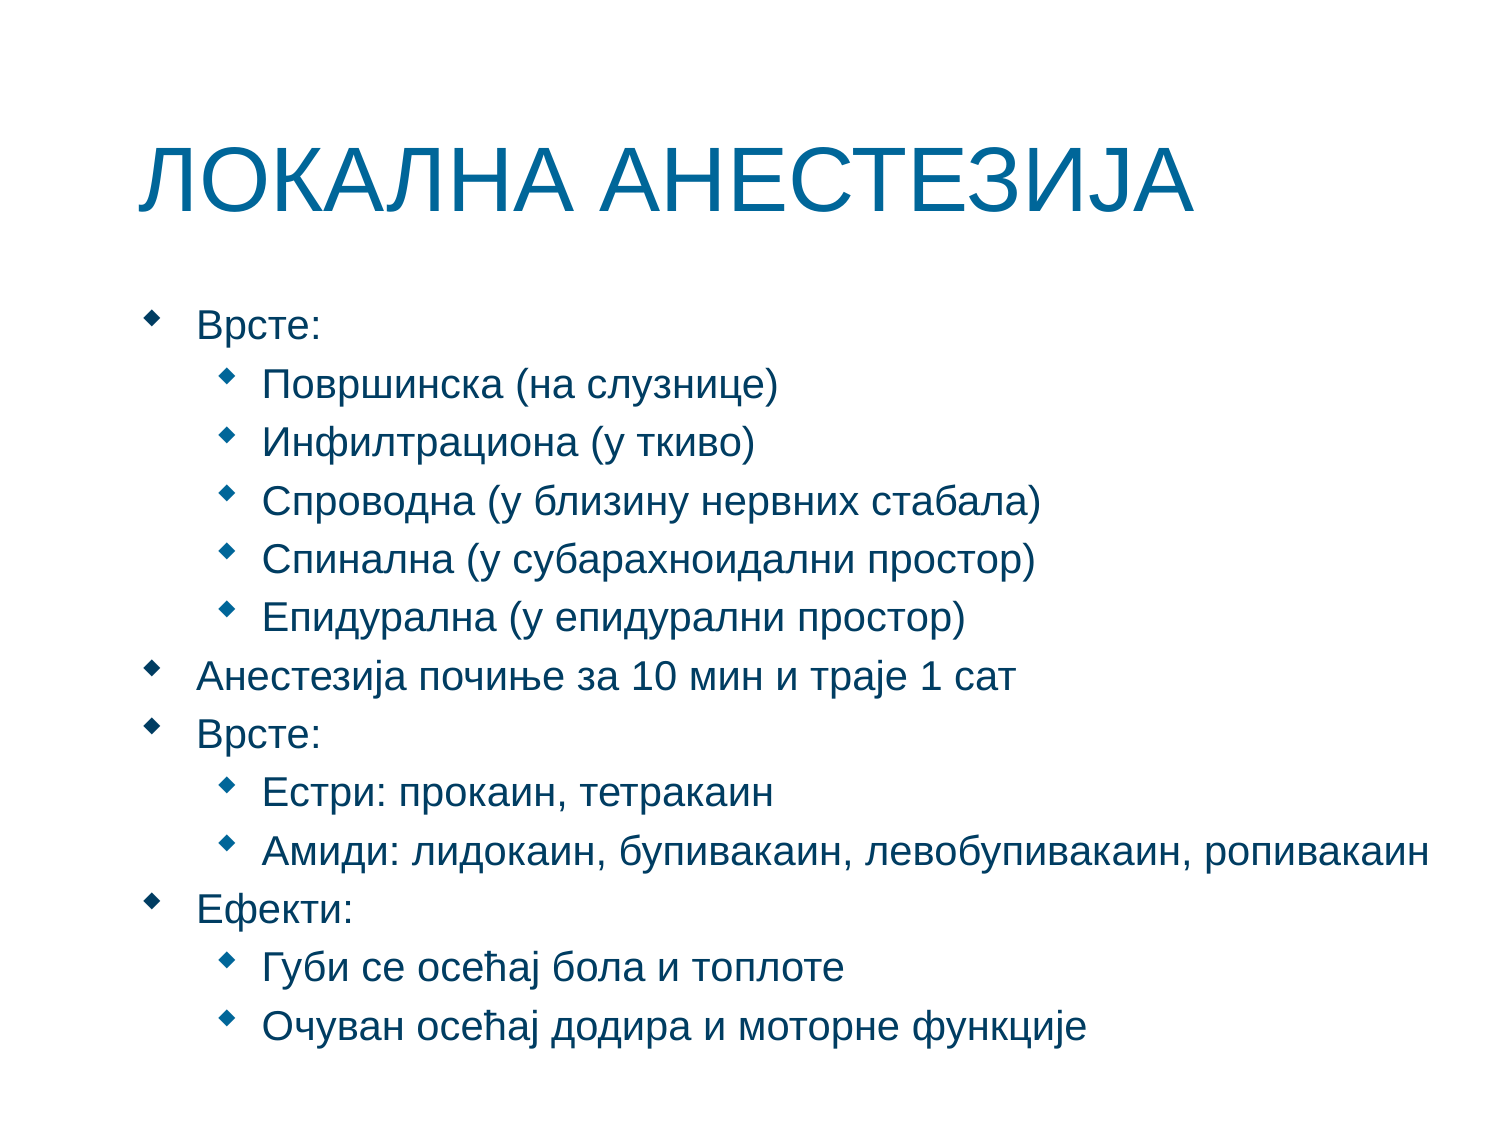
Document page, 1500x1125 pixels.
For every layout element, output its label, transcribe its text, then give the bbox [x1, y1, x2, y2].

list Врсте: Површинска (на слузнице) Инфилтрациона (у ткиво) Спроводна (у близину нервних стабала) Спинална (у субарахноидални простор) Епидурална (у епидурални простор) Анестезија почиње за 10 мин и траје 1 сат Врсте: Естри: прокаин, тетракаин Амиди: лидокаин, бупивакаин, левобупивакаин, ропивакаин Ефекти: Губи се осећај бола и топлоте Очуван осећај додира и моторне функције [124, 290, 1466, 1026]
title ЛОКАЛНА АНЕСТЕЗИЈА [123, 49, 1400, 238]
